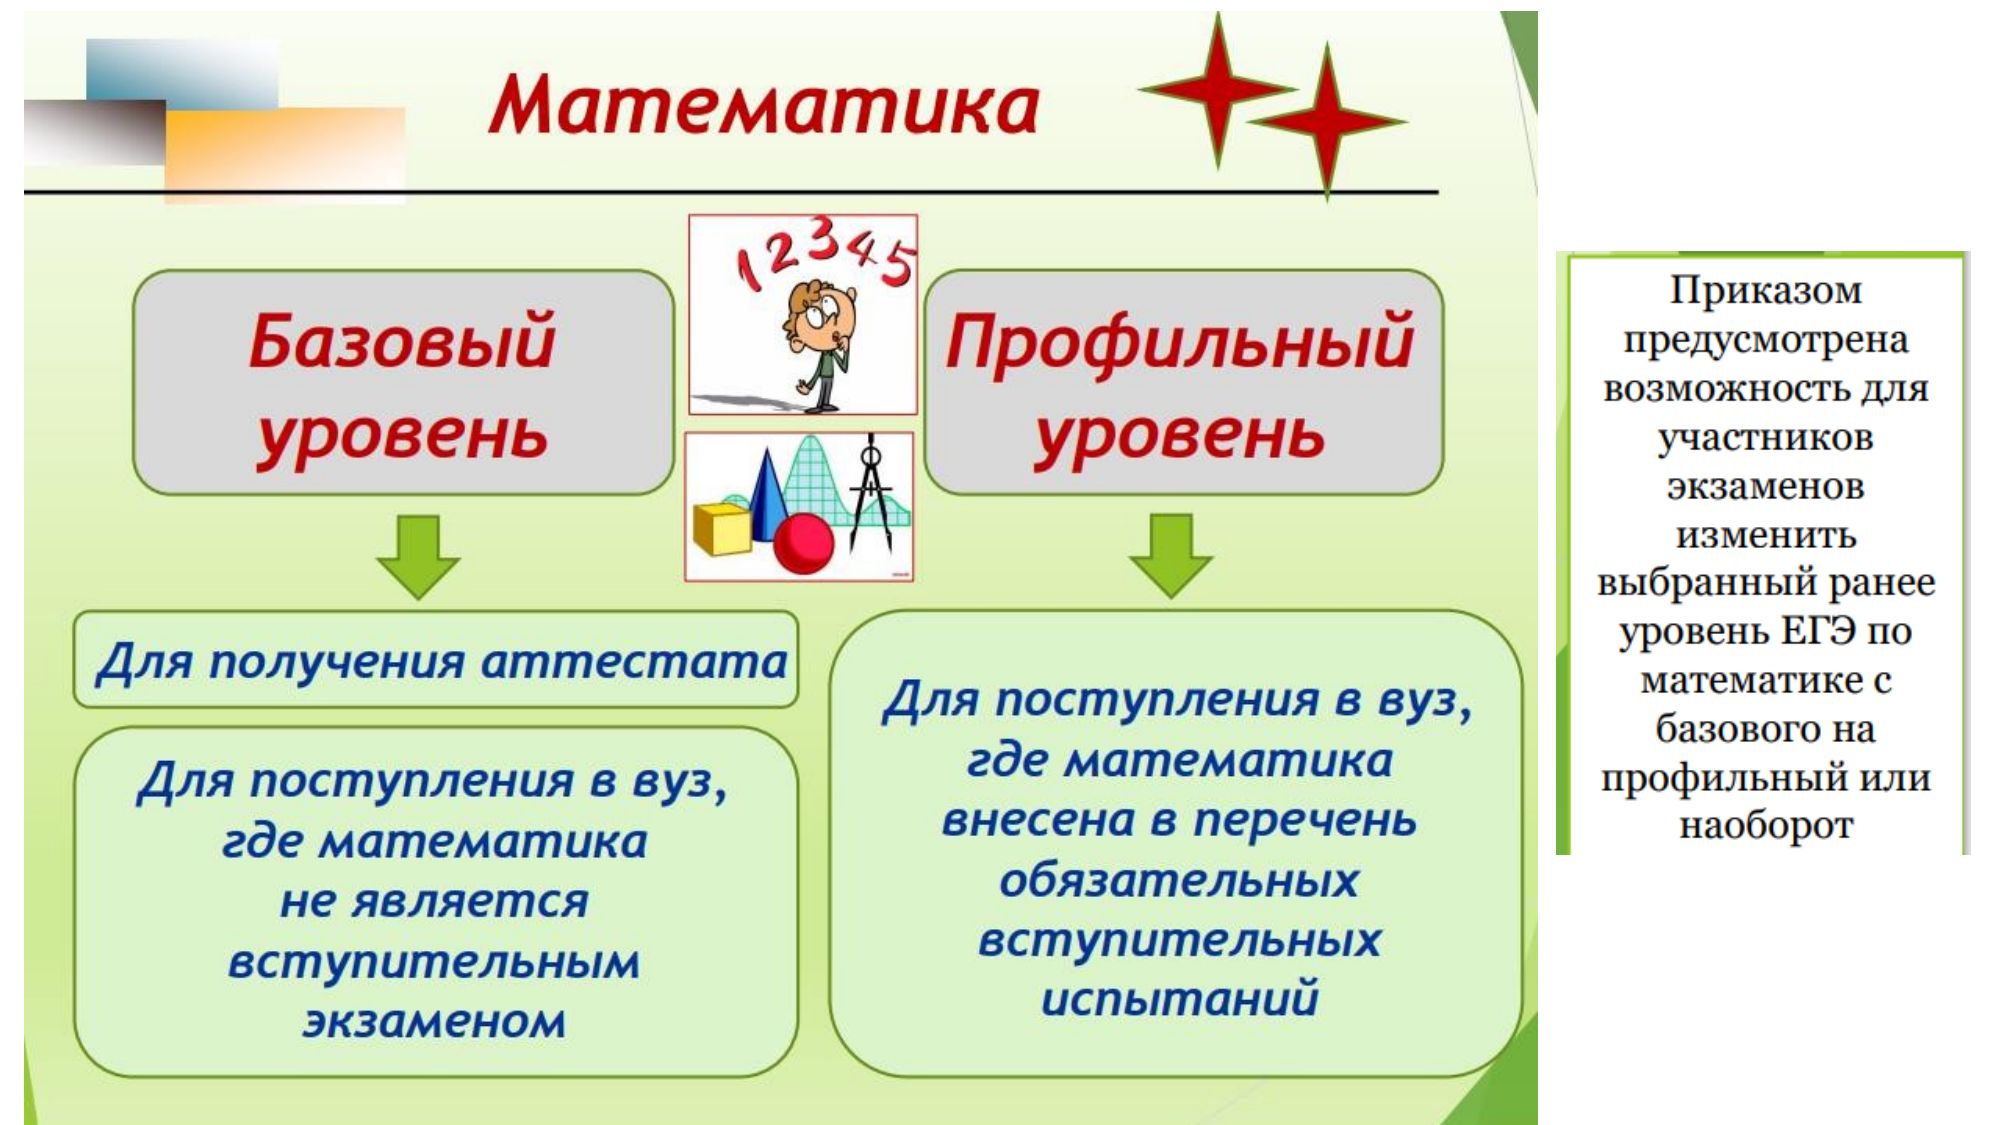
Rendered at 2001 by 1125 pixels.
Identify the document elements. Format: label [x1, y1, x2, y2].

picture [1556, 251, 1971, 855]
picture [24, 11, 1538, 1125]
